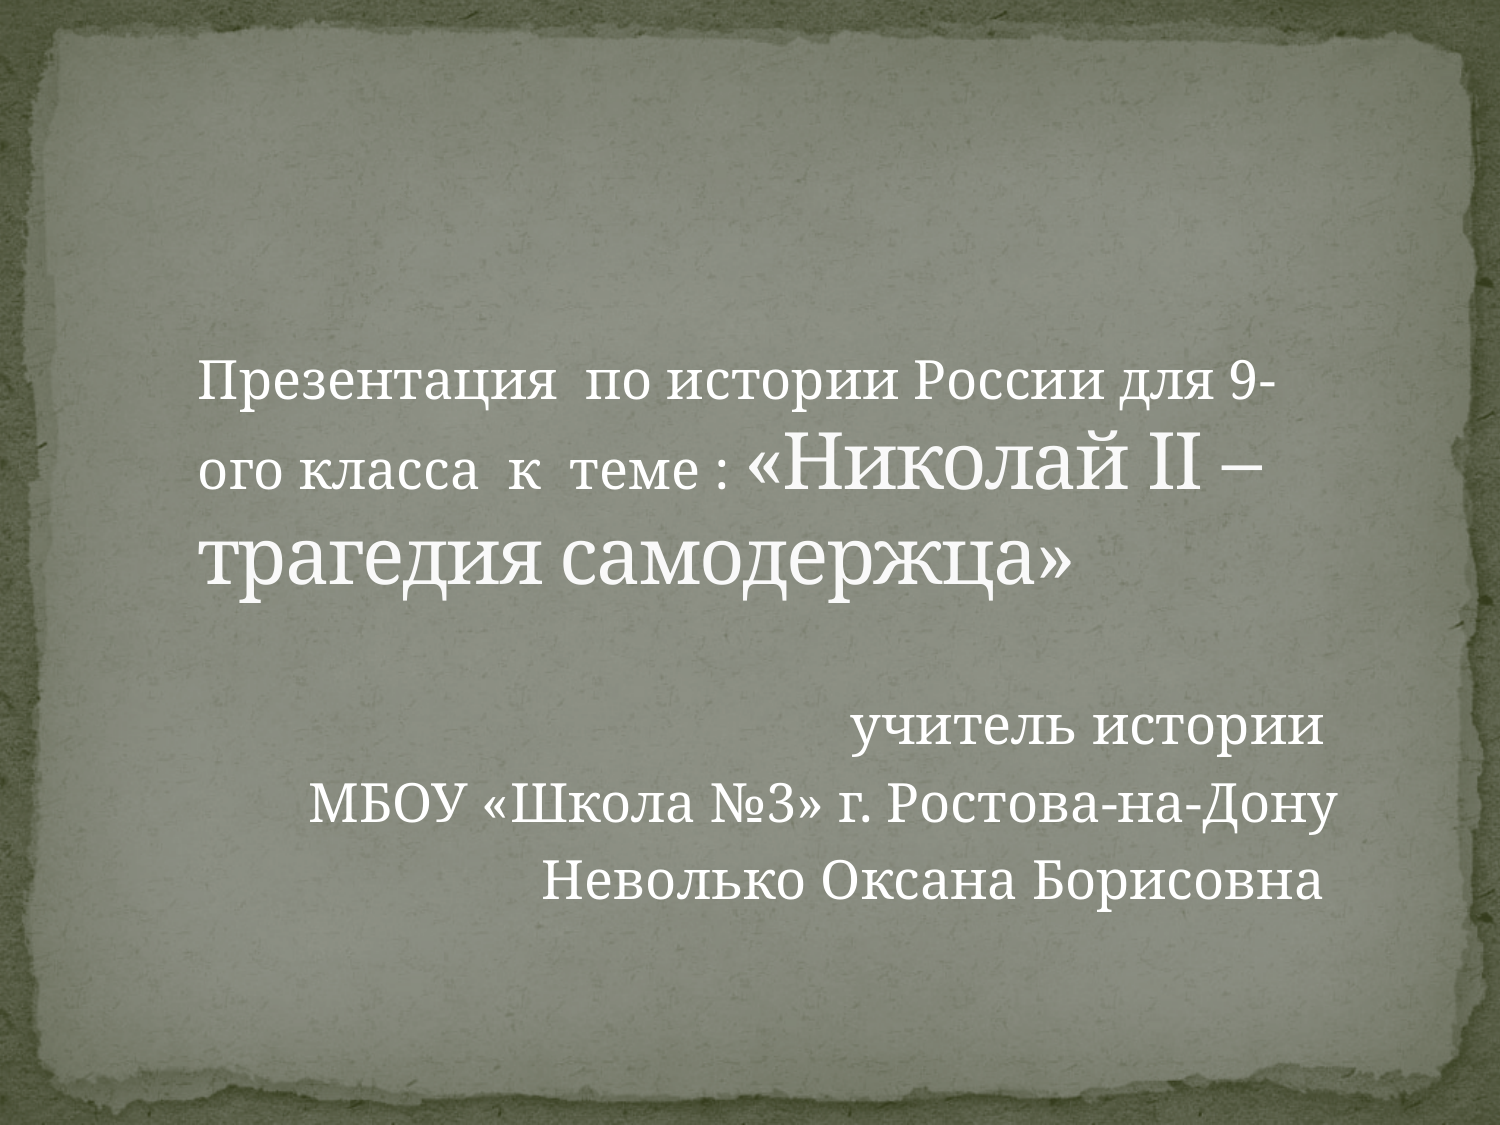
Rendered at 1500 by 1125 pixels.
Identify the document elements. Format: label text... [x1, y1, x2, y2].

list Презентация по истории России для 9-ого класса к теме : «Николай II –трагедия самодержца» учитель истории МБОУ «Школа №3» г. Ростова-на-Дону Неволько Оксана Борисовна [182, 337, 1355, 1089]
